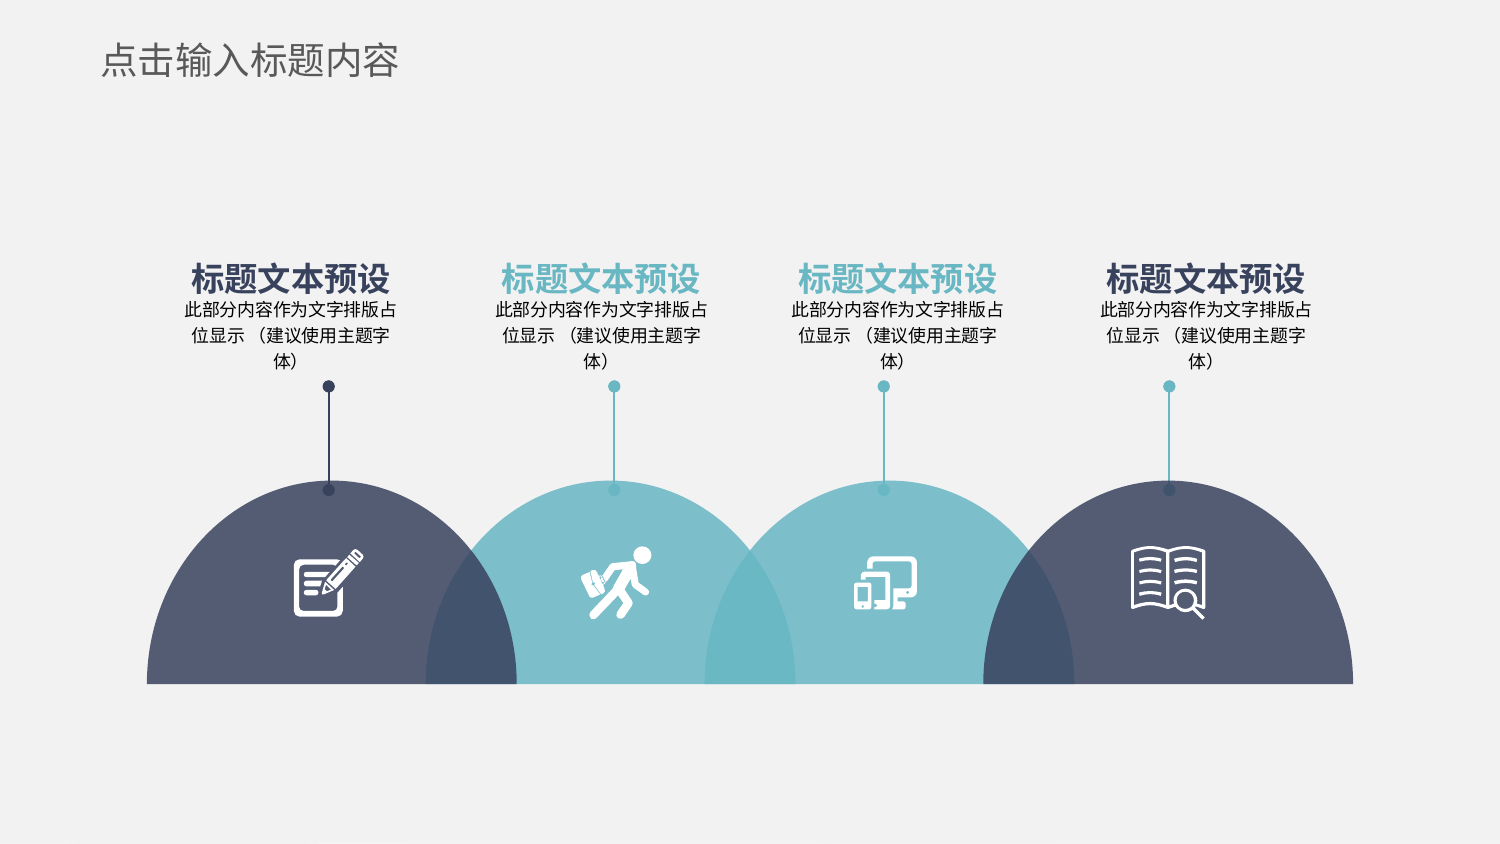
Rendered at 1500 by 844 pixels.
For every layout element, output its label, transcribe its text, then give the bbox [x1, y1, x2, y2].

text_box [146, 480, 517, 685]
text_box 点击输入标题内容 [100, 28, 450, 91]
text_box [181, 257, 1316, 373]
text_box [518, 480, 796, 685]
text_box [796, 480, 981, 685]
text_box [983, 480, 1354, 685]
